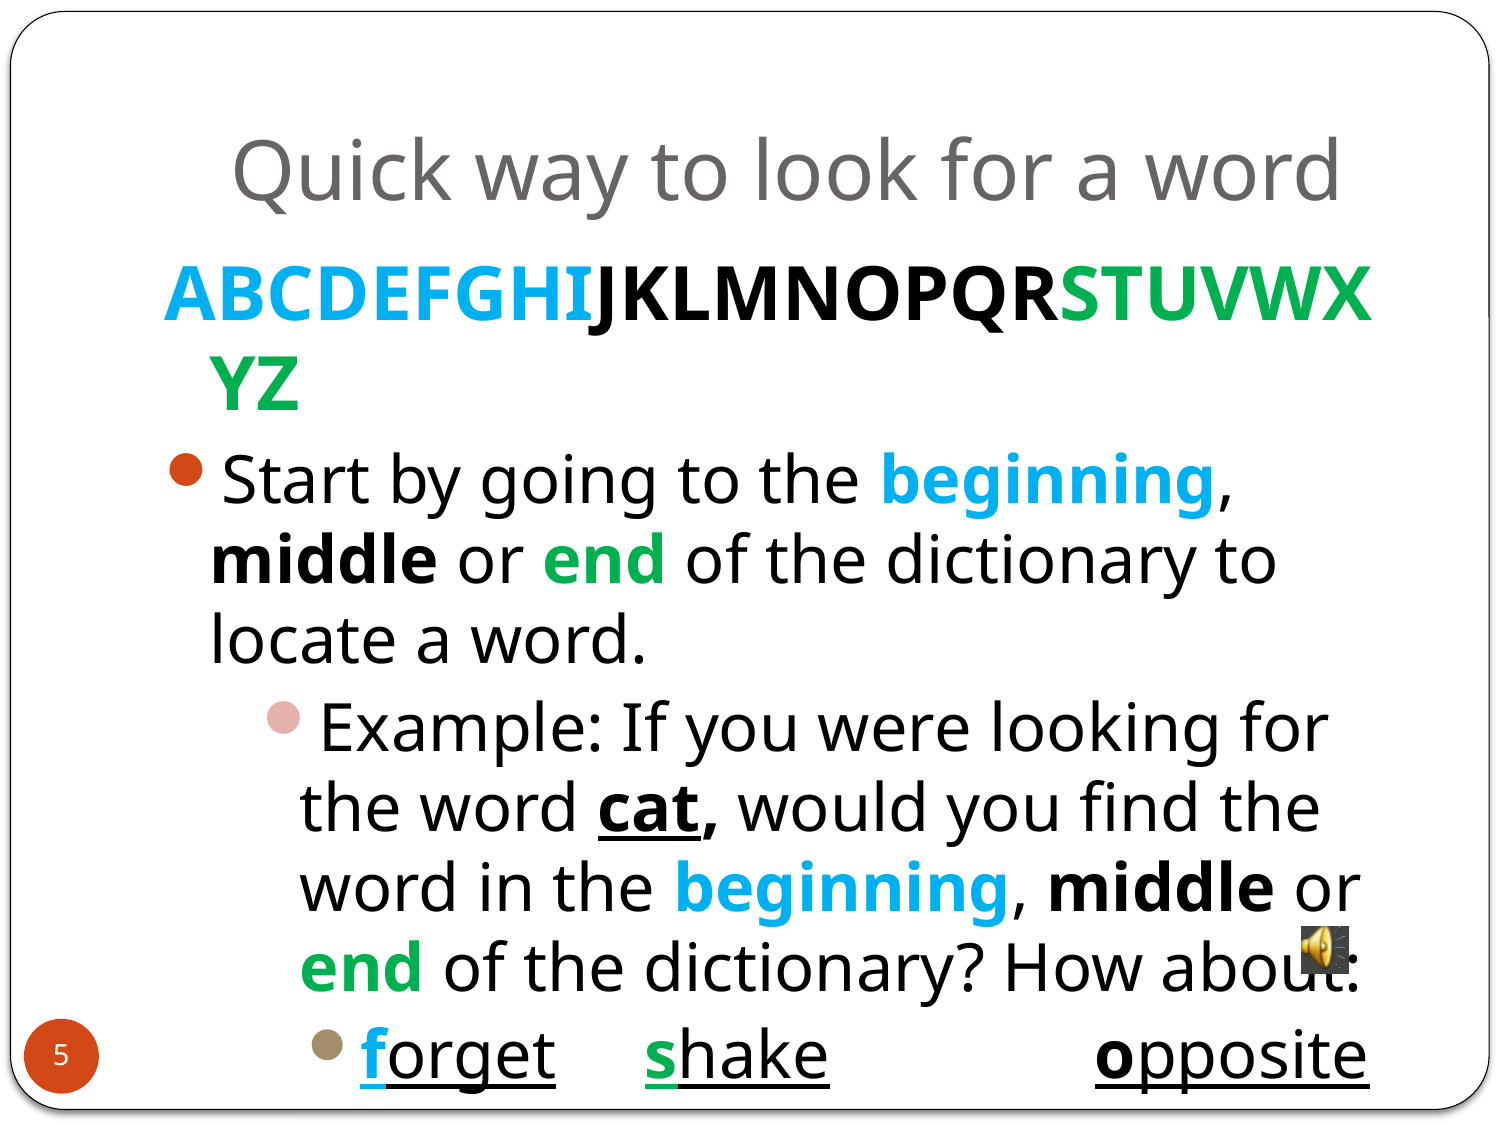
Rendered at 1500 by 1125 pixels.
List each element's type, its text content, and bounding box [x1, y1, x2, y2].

slide_number 5 [23, 1018, 99, 1094]
list ABCDEFGHIJKLMNOPQRSTUVWXYZ Start by going to the beginning, middle or end of the dictionary to locate a word. Example: If you were looking for the word cat, would you find the word in the beginning, middle or end of the dictionary? How about: forget shake opposite [150, 237, 1425, 988]
picture [1299, 924, 1351, 976]
title Quick way to look for a word [150, 45, 1425, 233]
